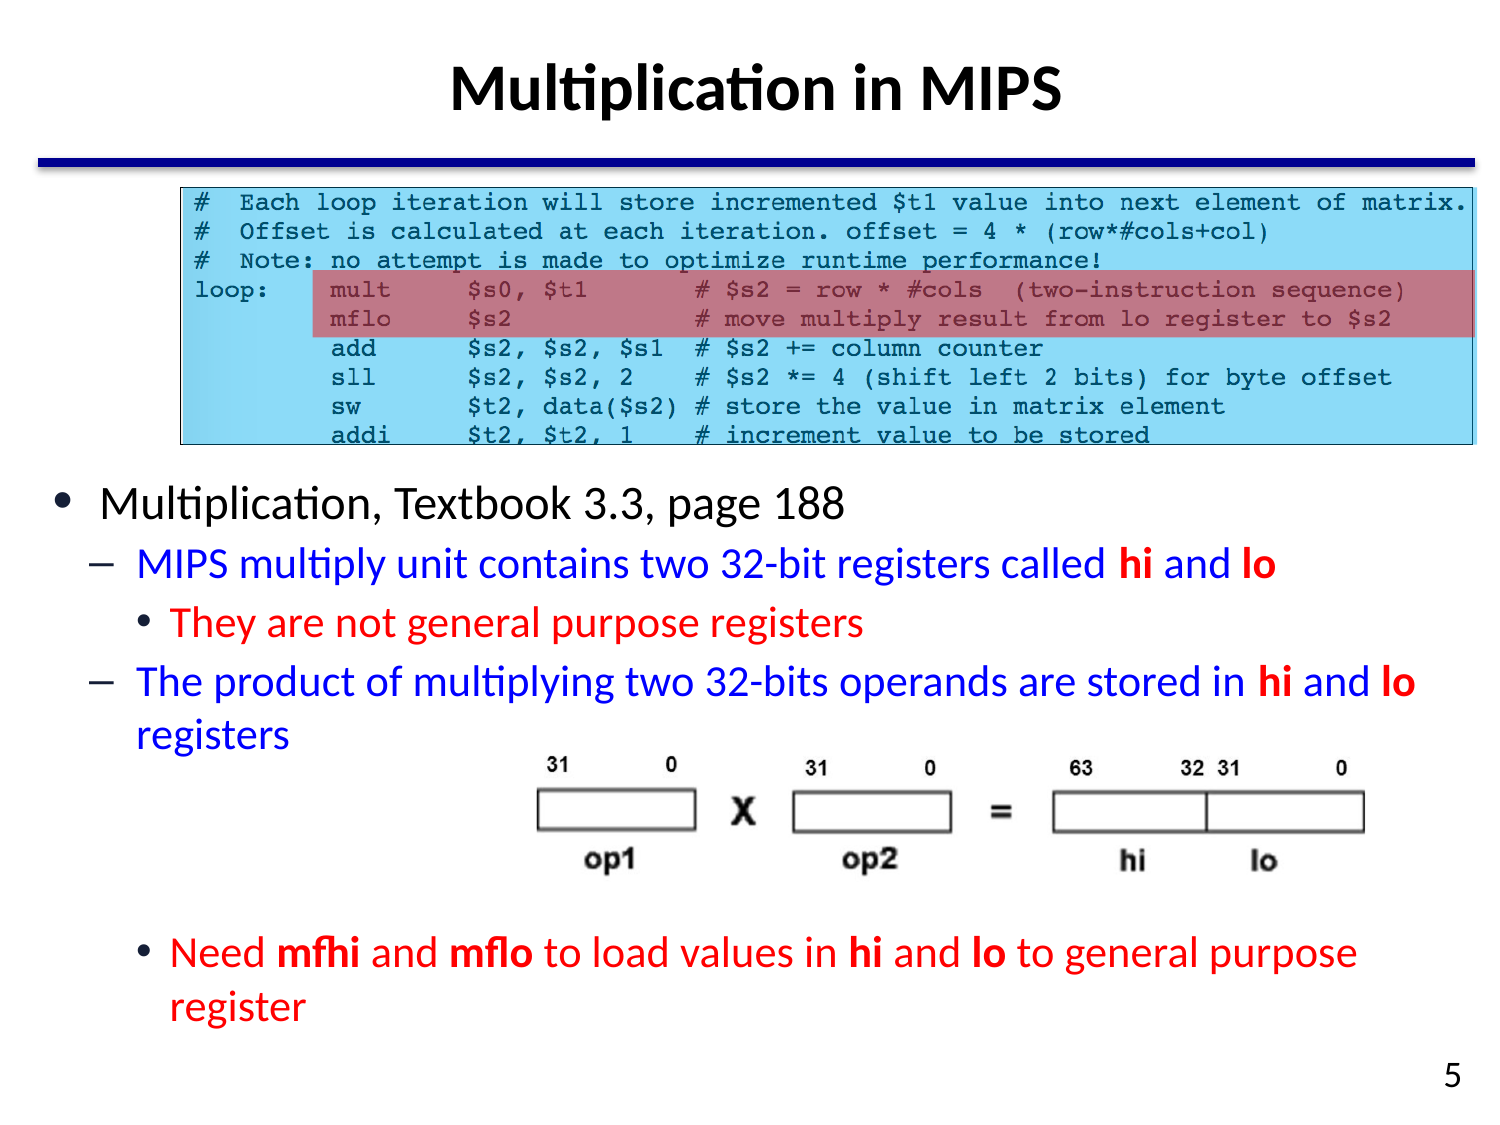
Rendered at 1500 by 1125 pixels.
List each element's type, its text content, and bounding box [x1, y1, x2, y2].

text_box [179, 187, 1478, 445]
list Multiplication, Textbook 3.3, page 188 MIPS multiply unit contains two 32-bit registers called hi and lo They are not general purpose registers The product of multiplying two 32-bits operands are stored in hi and lo registers Need mfhi and mflo to load values in hi and lo to general purpose register [37, 187, 1475, 1043]
slide_number 5 [1127, 1042, 1478, 1103]
picture [524, 735, 1376, 885]
title Multiplication in MIPS [37, 24, 1475, 143]
